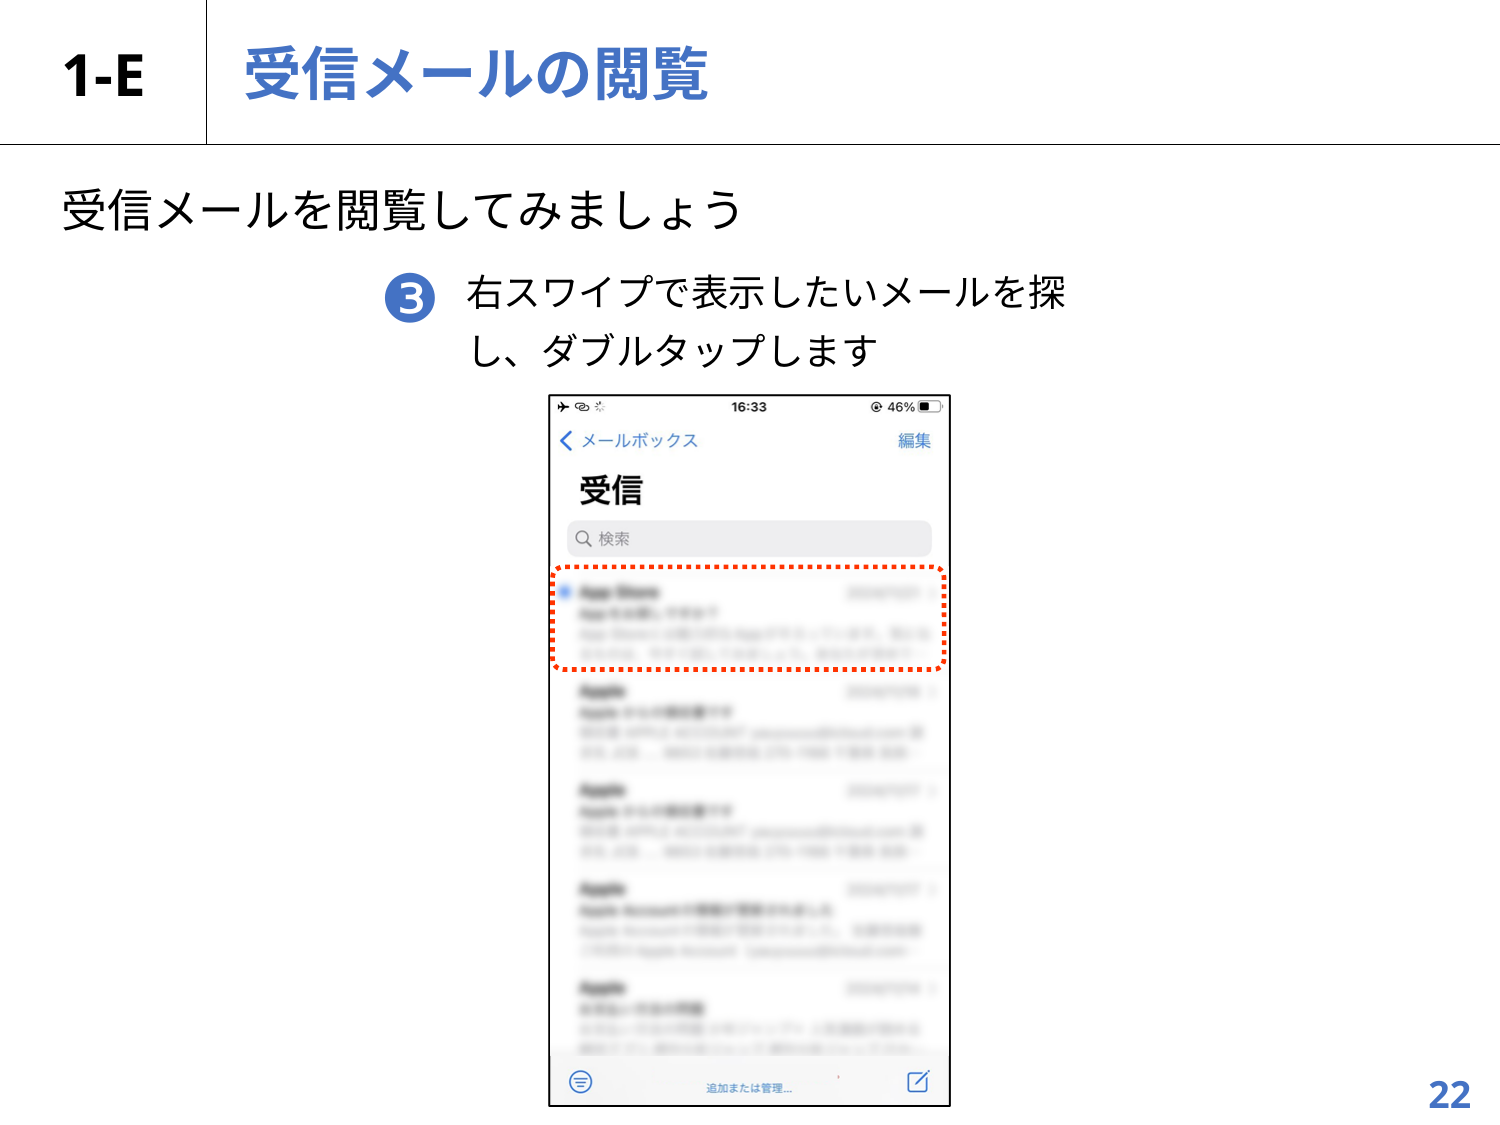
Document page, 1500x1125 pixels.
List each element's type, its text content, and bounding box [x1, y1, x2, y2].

text_box 右スワイプで表示したいメールを探し、ダブルタップします [451, 274, 1100, 381]
text_box 1-E [0, 0, 207, 147]
picture [548, 393, 951, 1107]
text_box 22 [1399, 1063, 1500, 1123]
text_box 受信メールを閲覧してみましょう [46, 180, 1500, 274]
title 受信メールの閲覧 [228, 36, 1472, 116]
text_box ❸ [365, 274, 442, 343]
